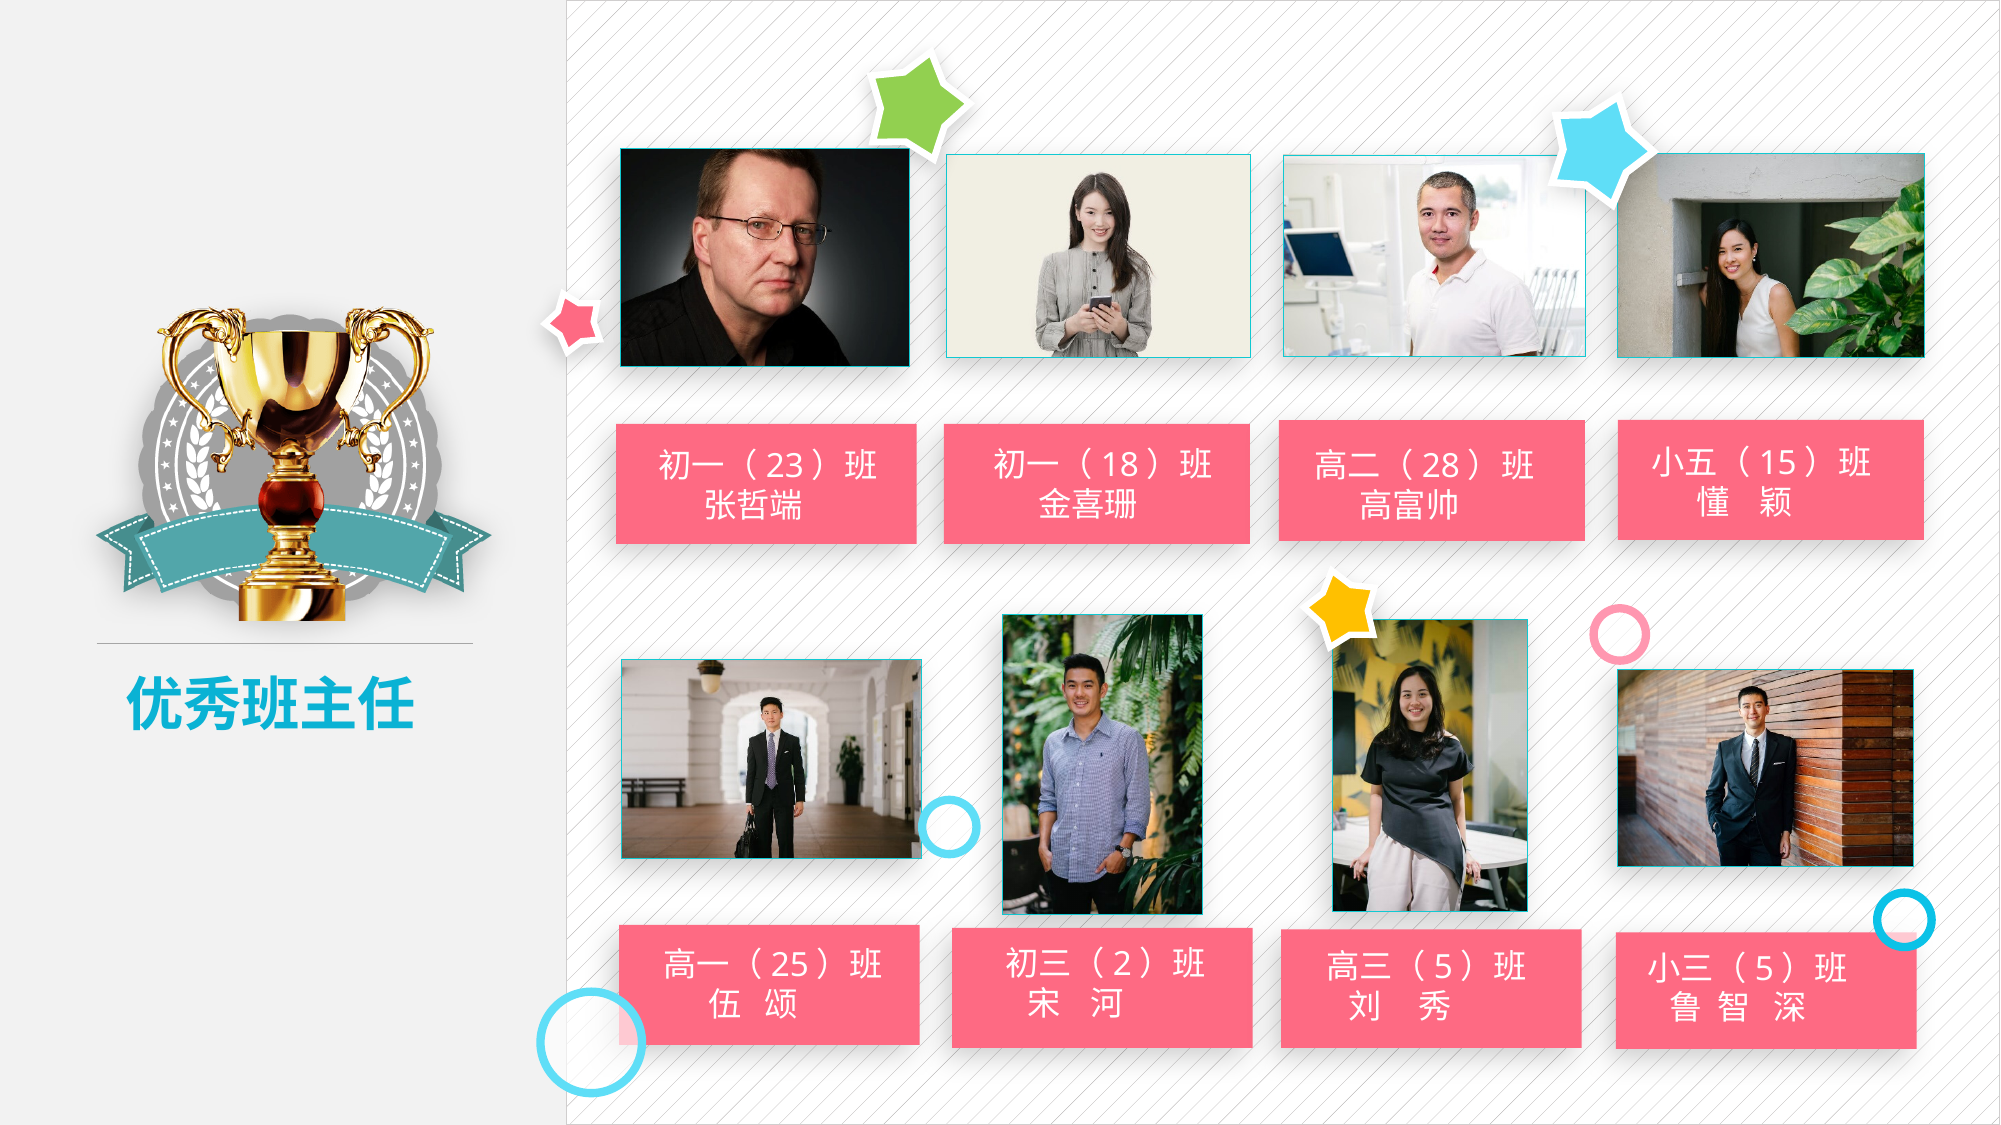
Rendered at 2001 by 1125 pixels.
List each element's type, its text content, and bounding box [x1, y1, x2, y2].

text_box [1278, 419, 1585, 541]
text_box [86, 301, 498, 628]
text_box [543, 291, 602, 354]
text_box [951, 927, 1253, 1048]
text_box [0, 0, 567, 1125]
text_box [943, 423, 1250, 544]
text_box [539, 990, 643, 1095]
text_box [618, 924, 920, 1045]
text_box 优秀班主任 [110, 660, 464, 745]
picture [1332, 619, 1528, 912]
text_box [869, 50, 972, 161]
text_box [1876, 891, 1933, 946]
picture [1617, 669, 1914, 867]
text_box [1554, 94, 1656, 207]
picture [619, 148, 911, 367]
text_box [1302, 568, 1376, 649]
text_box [615, 423, 917, 544]
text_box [1615, 932, 1917, 1049]
picture [1617, 153, 1925, 358]
picture [1002, 614, 1203, 915]
picture [621, 659, 922, 859]
picture [1283, 154, 1586, 357]
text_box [1280, 929, 1582, 1048]
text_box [1617, 419, 1924, 540]
text_box [1592, 607, 1648, 662]
text_box [922, 798, 978, 856]
picture [946, 154, 1251, 358]
text_box [567, 0, 2000, 1125]
